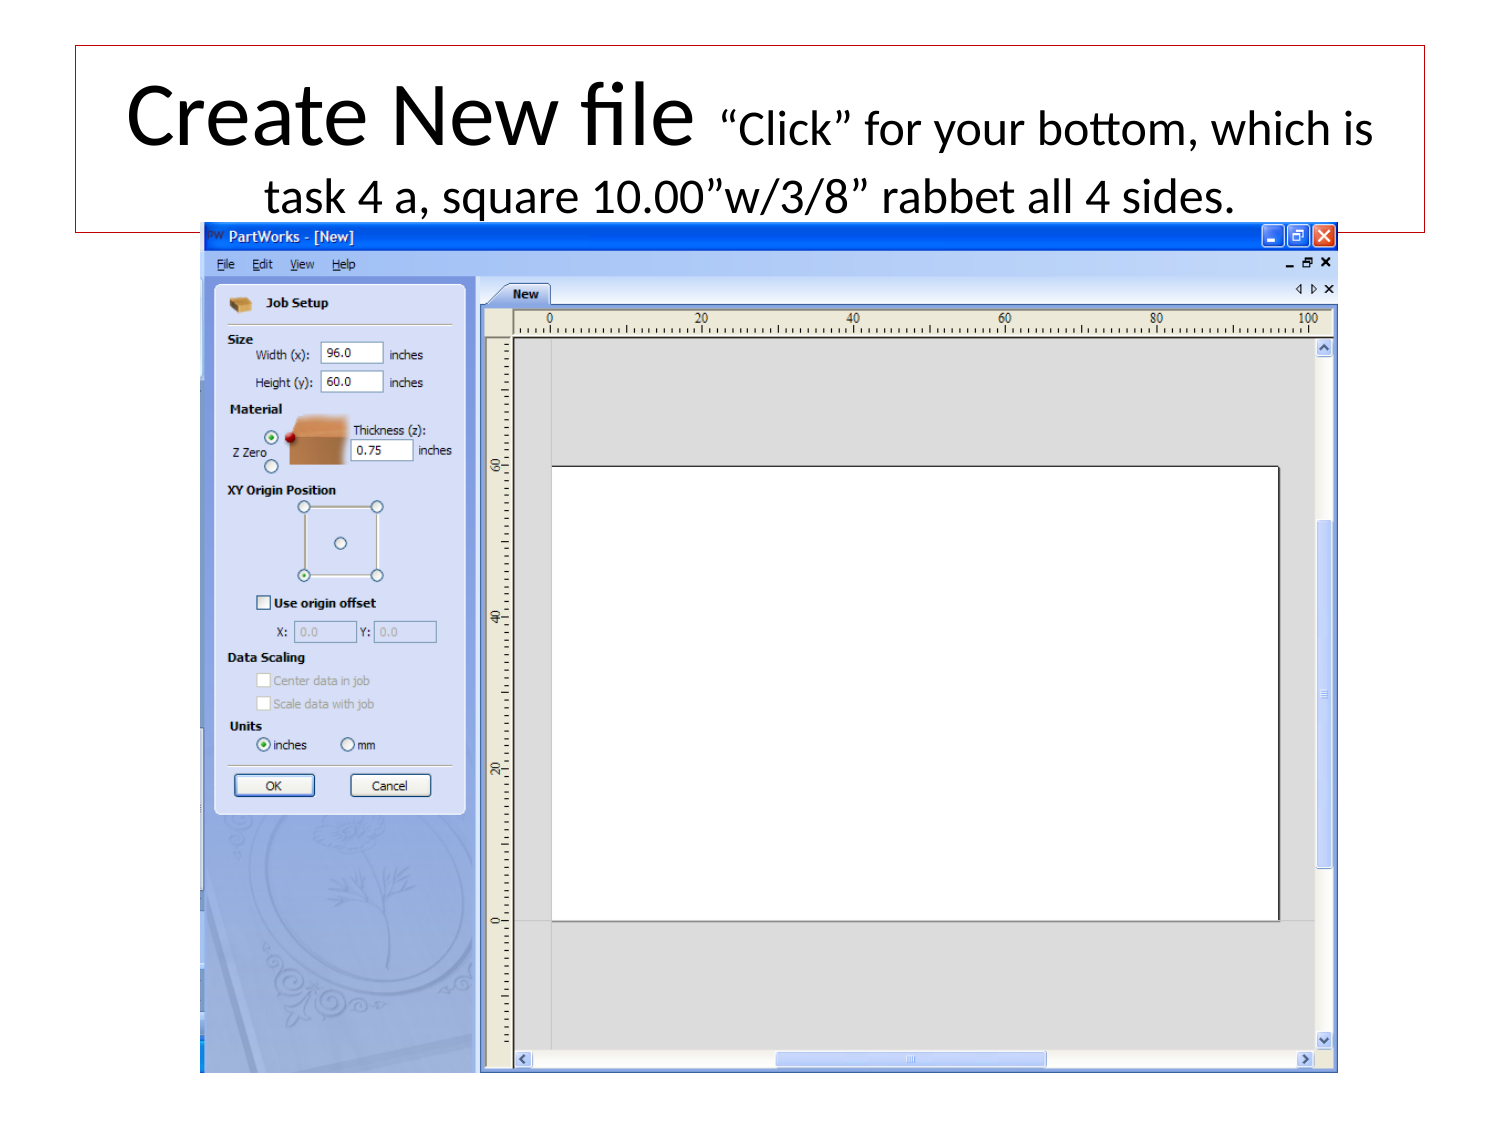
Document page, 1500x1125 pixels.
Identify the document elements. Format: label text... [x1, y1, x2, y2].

title Create New file “Click” for your bottom, which is task 4 a, square 10.00”w/3/8” rabbet all 4 sides. [75, 45, 1425, 233]
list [199, 222, 1338, 1073]
